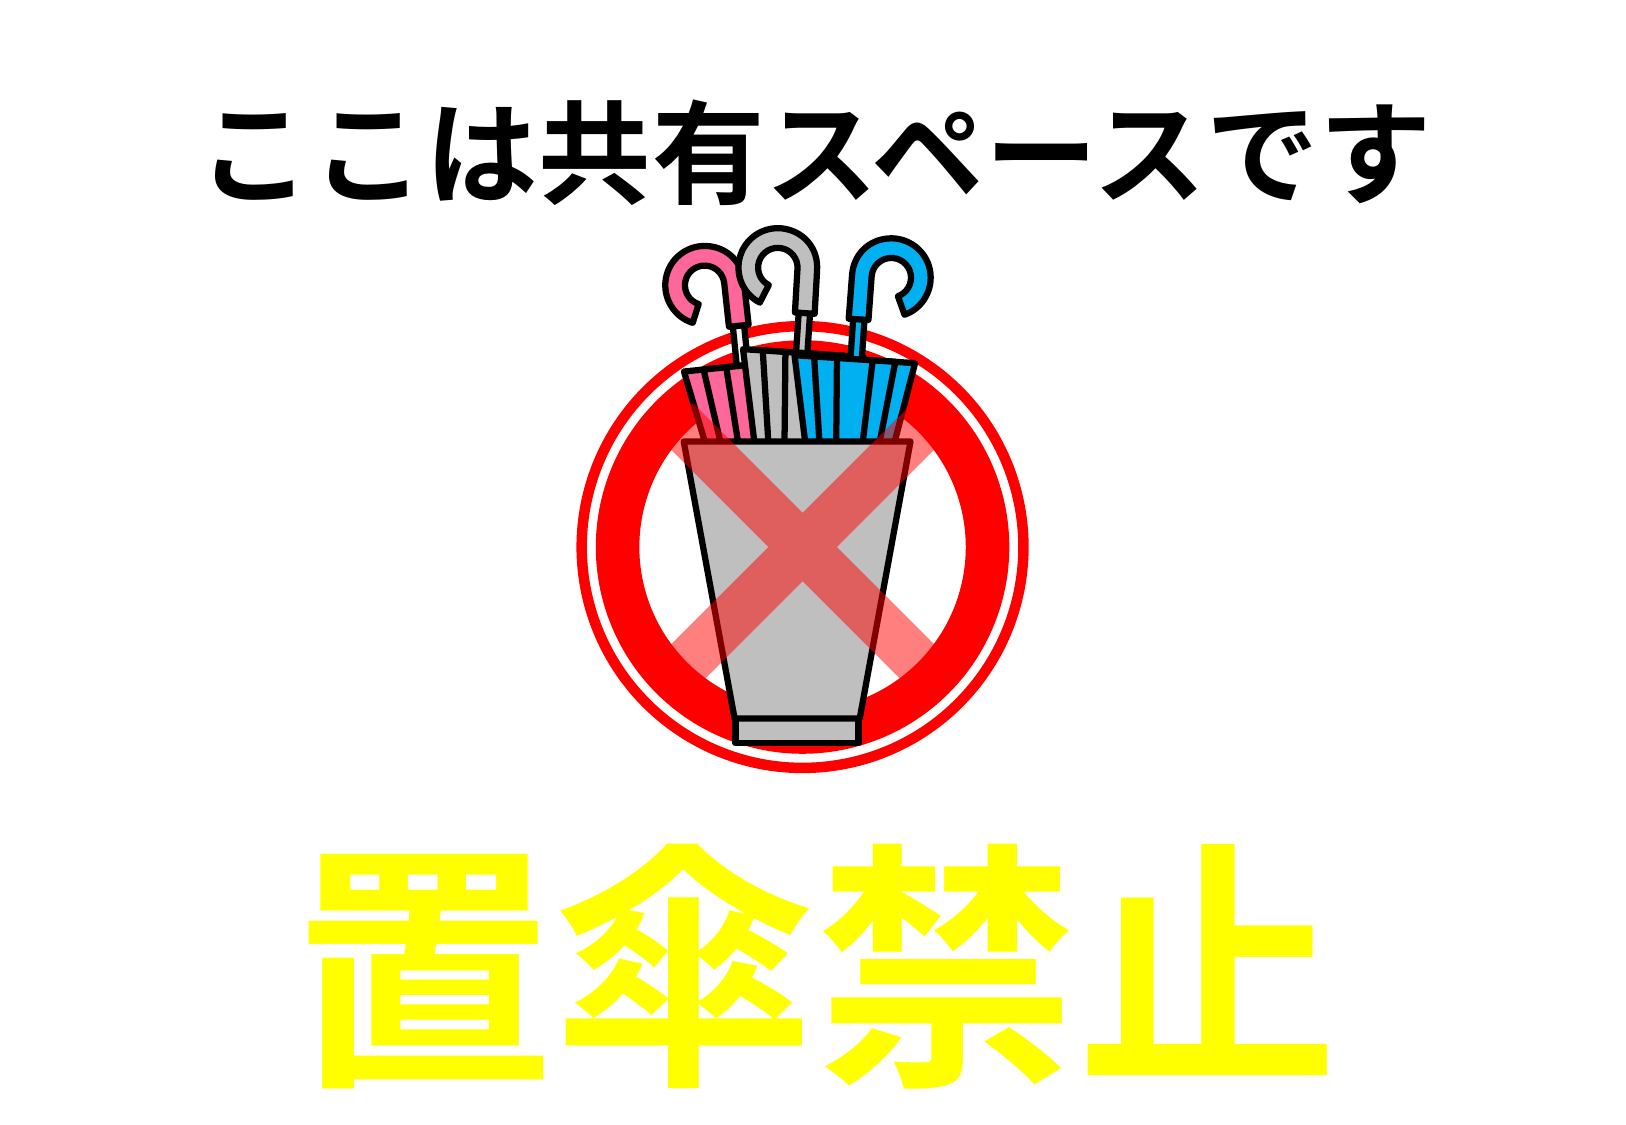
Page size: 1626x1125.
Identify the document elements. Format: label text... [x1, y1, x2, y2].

text_box 置傘禁止 [37, 797, 1595, 1125]
text_box ここは共有スペースです [44, 75, 1588, 226]
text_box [558, 229, 1047, 791]
